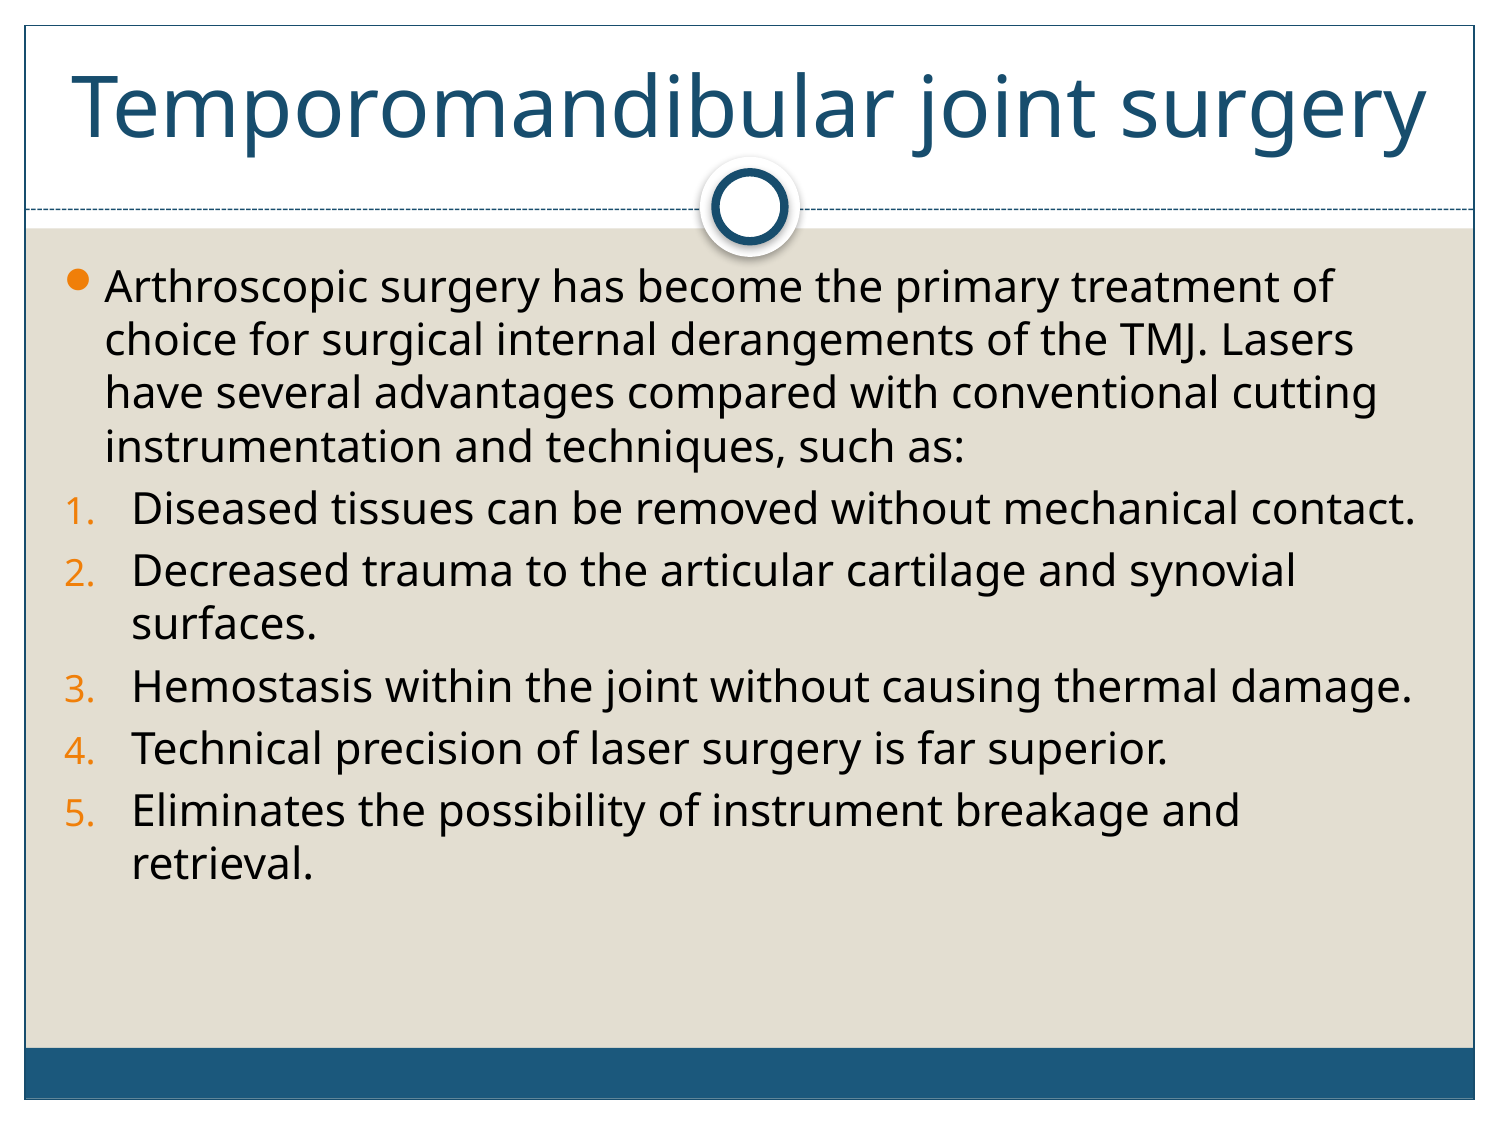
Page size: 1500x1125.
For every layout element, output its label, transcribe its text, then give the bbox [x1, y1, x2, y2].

title Temporomandibular joint surgery [49, 37, 1450, 162]
list Arthroscopic surgery has become the primary treatment of choice for surgical internal derangements of the TMJ. Lasers have several advantages compared with conventional cutting instrumentation and techniques, such as: Diseased tissues can be removed without mechanical contact. Decreased trauma to the articular cartilage and synovial surfaces. Hemostasis within the joint without causing thermal damage. Technical precision of laser surgery is far superior. Eliminates the possibility of instrument breakage and retrieval. [49, 250, 1445, 1001]
